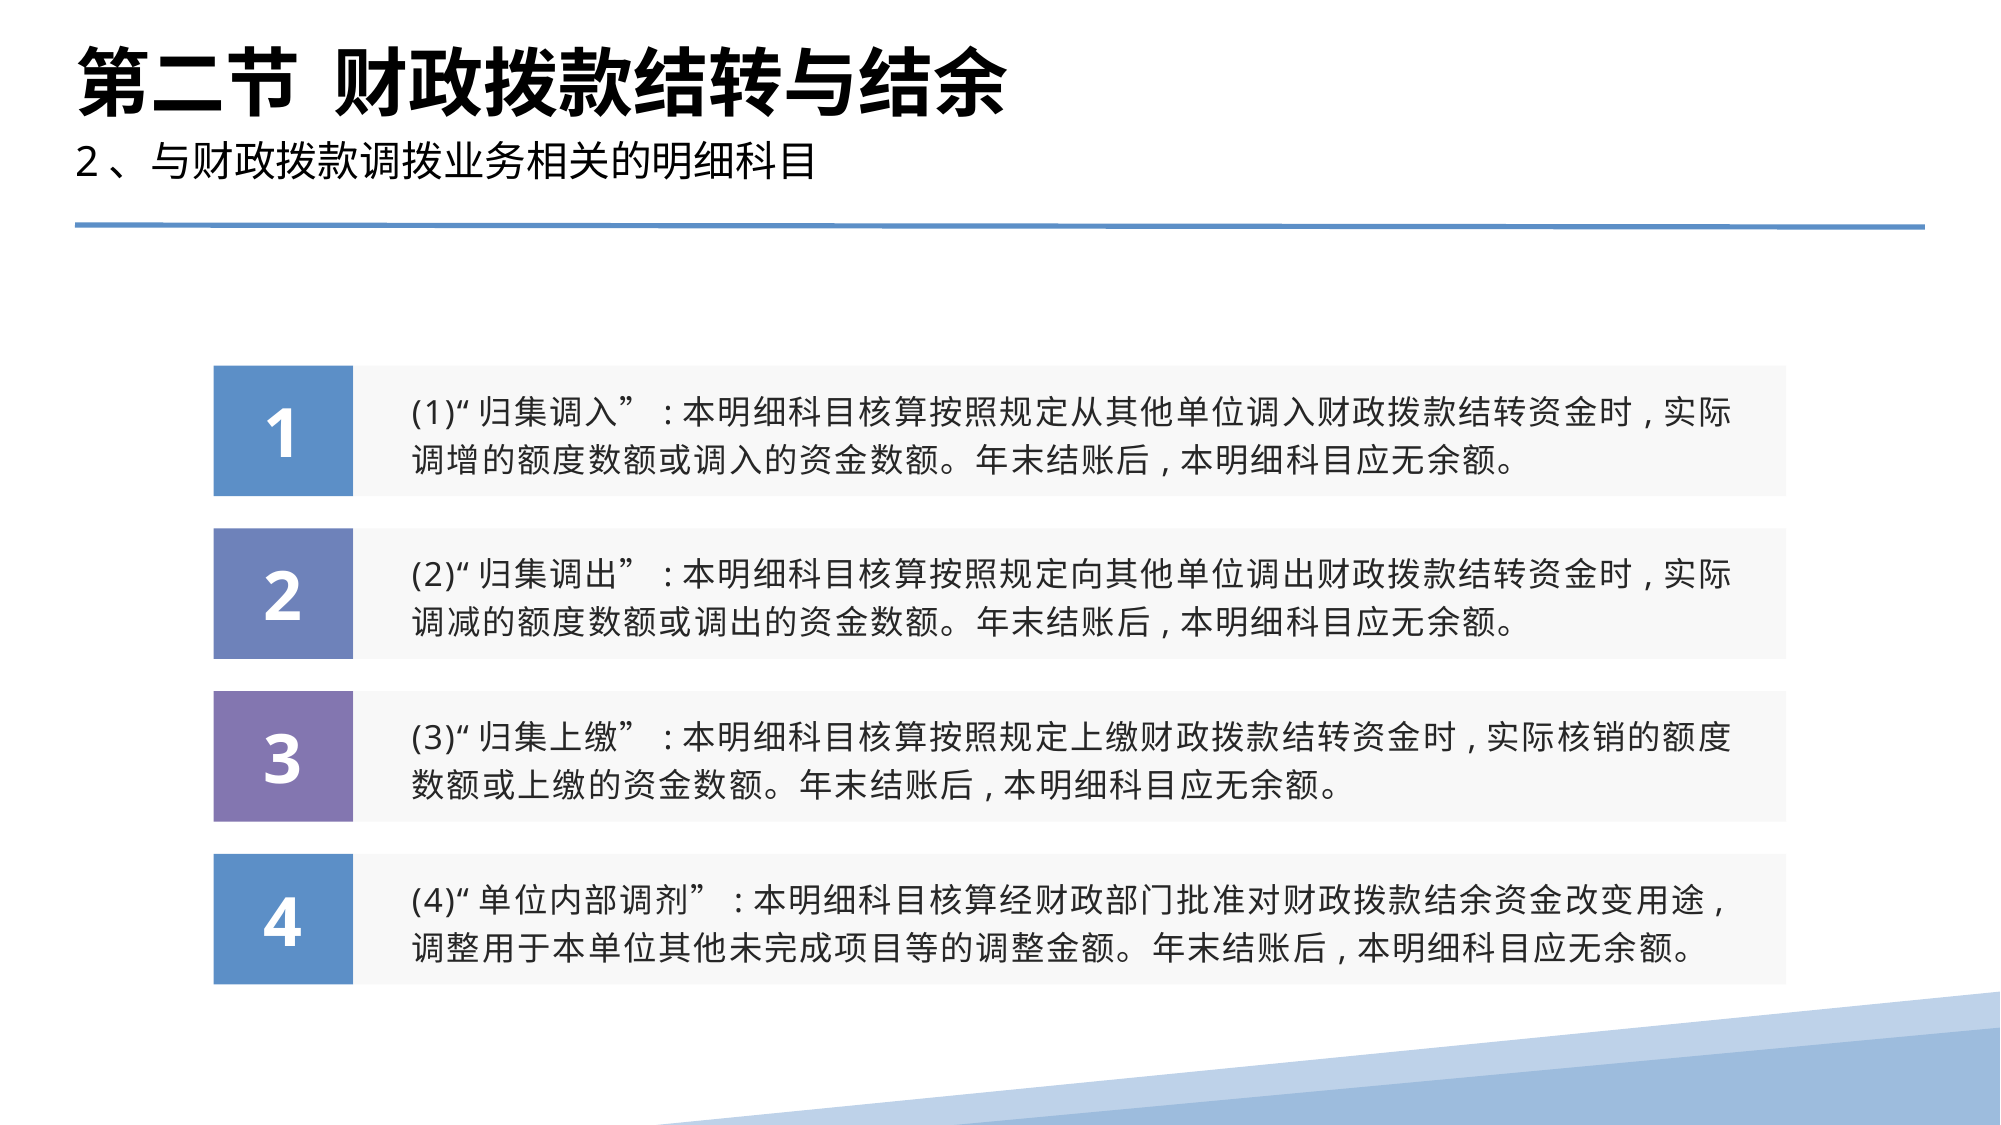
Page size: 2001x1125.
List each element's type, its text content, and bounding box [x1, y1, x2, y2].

text_box (3)“归集上缴”:本明细科目核算按照规定上缴财政拨款结转资金时,实际核销的额度数额或上缴的资金数额。年末结账后,本明细科目应无余额。 [397, 698, 1764, 814]
text_box (4)“单位内部调剂”:本明细科目核算经财政部门批准对财政拨款结余资金改变用途,调整用于本单位其他未完成项目等的调整金额。年末结账后,本明细科目应无余额。 [397, 861, 1764, 977]
text_box [213, 853, 352, 985]
text_box [213, 365, 352, 497]
text_box [352, 365, 1787, 497]
text_box [352, 690, 1787, 823]
text_box 2、与财政拨款调拨业务相关的明细科目 [75, 124, 1925, 200]
text_box 1 [248, 382, 319, 480]
text_box [352, 853, 1787, 985]
text_box [352, 527, 1787, 660]
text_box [74, 224, 1925, 228]
text_box 4 [248, 870, 319, 968]
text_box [656, 991, 2000, 1125]
text_box [213, 527, 352, 660]
text_box [213, 690, 352, 823]
text_box (1)“归集调入”:本明细科目核算按照规定从其他单位调入财政拨款结转资金时,实际调增的额度数额或调入的资金数额。年末结账后,本明细科目应无余额。 [397, 373, 1764, 489]
text_box 第二节 财政拨款结转与结余 [75, 24, 1925, 124]
text_box 3 [248, 707, 319, 805]
text_box (2)“归集调出”:本明细科目核算按照规定向其他单位调出财政拨款结转资金时,实际调减的额度数额或调出的资金数额。年末结账后,本明细科目应无余额。 [397, 536, 1764, 651]
text_box 2 [248, 544, 319, 643]
